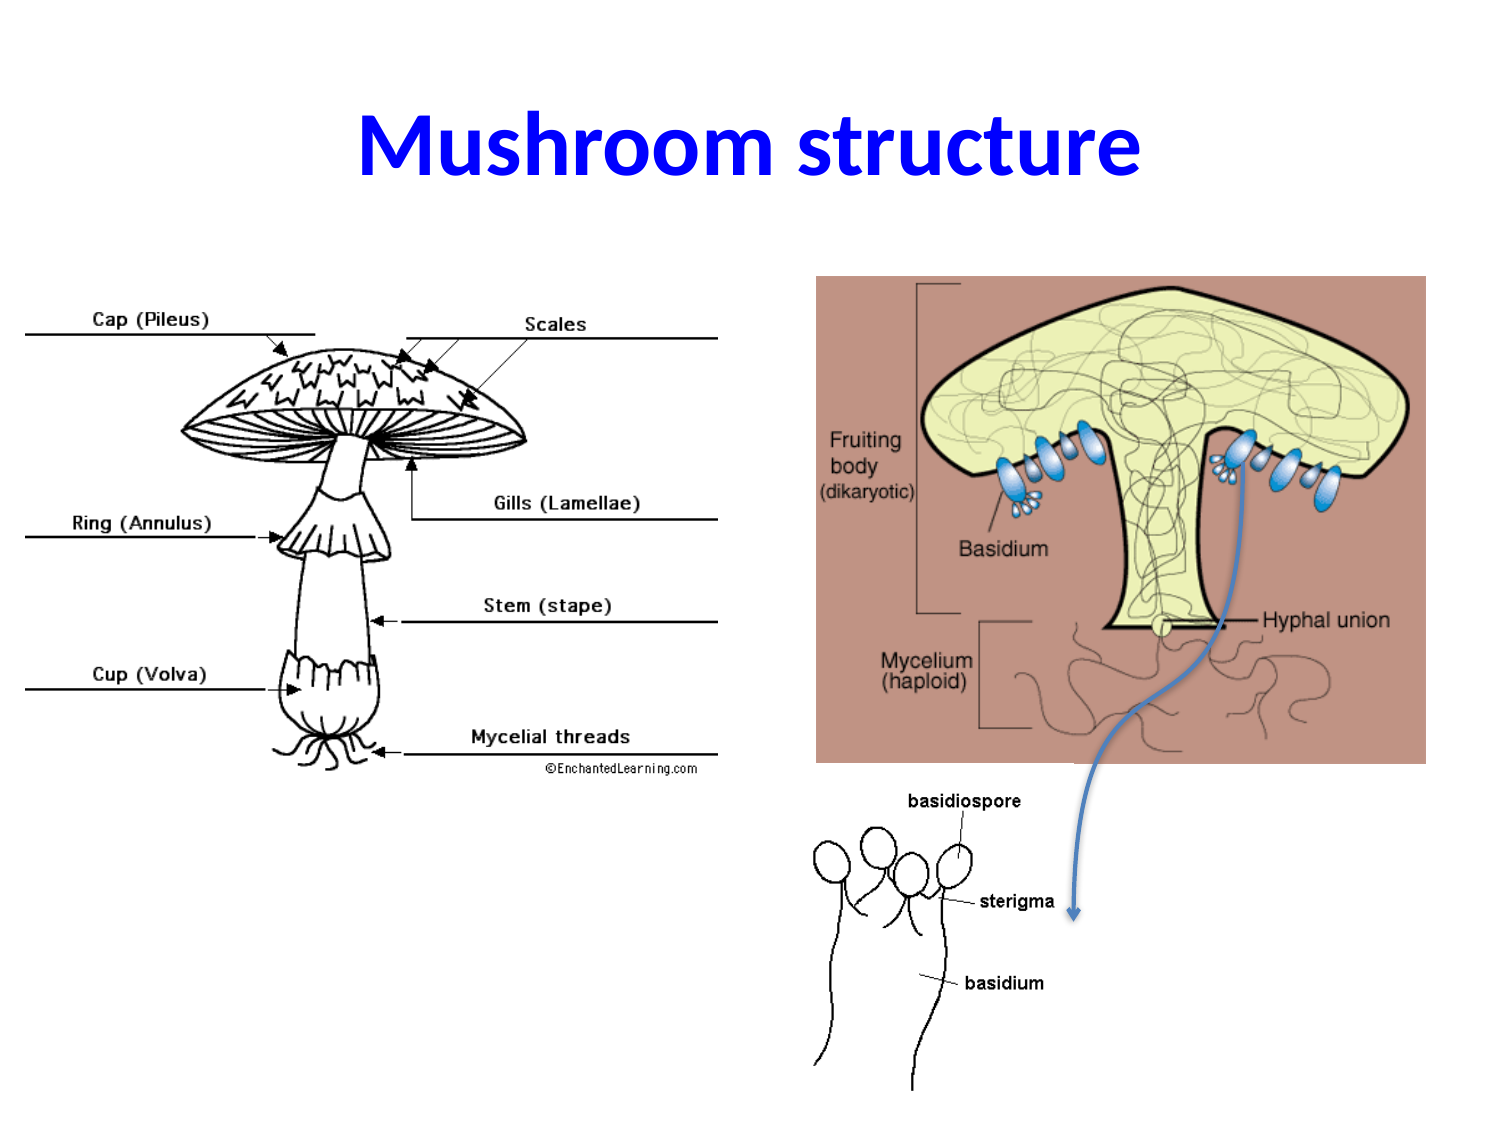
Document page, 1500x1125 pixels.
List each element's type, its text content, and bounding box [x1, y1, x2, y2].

title Mushroom structure [75, 45, 1425, 233]
picture [25, 276, 719, 777]
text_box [928, 606, 1389, 777]
picture [786, 276, 1426, 1108]
